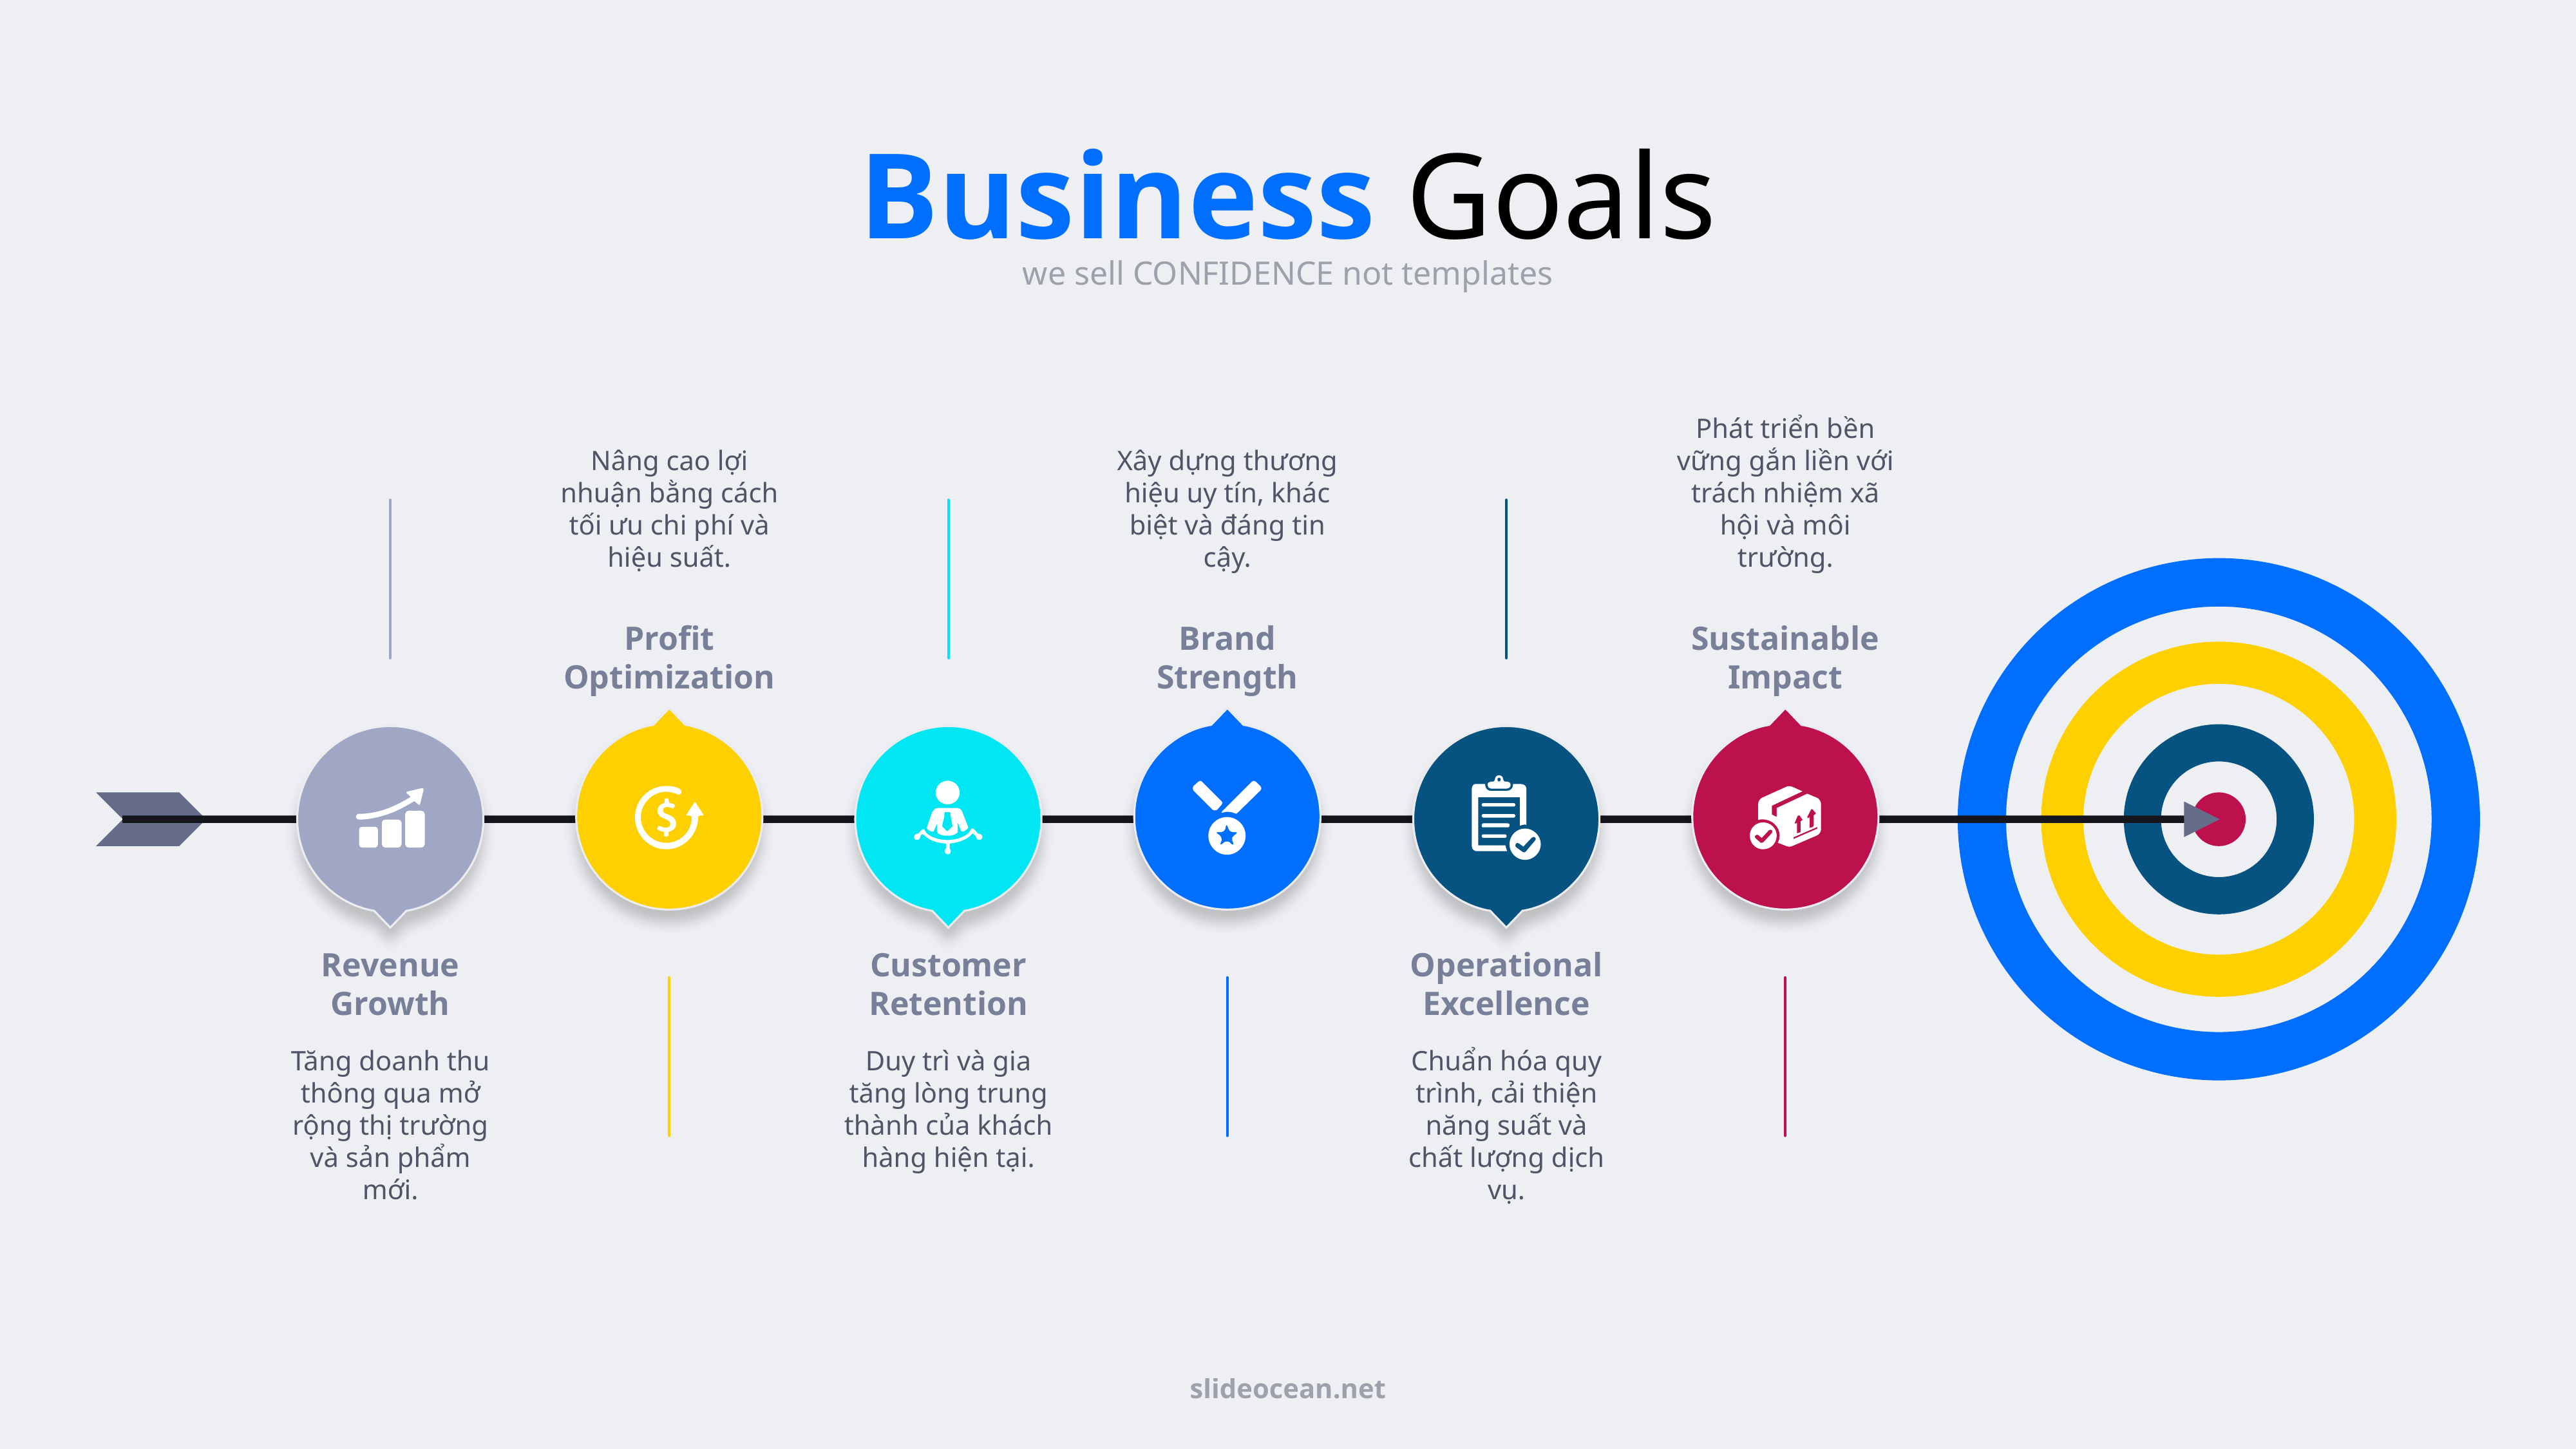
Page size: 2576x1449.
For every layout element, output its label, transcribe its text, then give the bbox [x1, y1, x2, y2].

text_box [1136, 706, 1318, 791]
text_box Phát triển bền vững gắn liền với trách nhiệm xã hội và môi trường. [1665, 406, 1906, 578]
text_box [1696, 847, 1875, 911]
text_box [1694, 706, 1877, 791]
text_box [1755, 847, 1771, 849]
text_box [580, 847, 759, 911]
text_box slideocean.net [1180, 1367, 1396, 1409]
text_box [355, 787, 426, 848]
text_box Xây dựng thương hiệu uy tín, khác biệt và đáng tin cậy. [1106, 439, 1348, 578]
text_box [578, 706, 761, 791]
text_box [983, 791, 1192, 847]
text_box [1510, 847, 1541, 860]
text_box Duy trì và gia tăng lòng trung thành của khách hàng hiện tại. [828, 1039, 1069, 1177]
text_box Tăng doanh thu thông qua mở rộng thị trường và sản phẩm mới. [270, 1039, 511, 1210]
text_box [1138, 847, 1317, 911]
text_box [1958, 557, 2481, 1082]
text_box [1192, 780, 1262, 855]
text_box Profit Optimization [549, 612, 790, 700]
text_box Customer Retention [828, 940, 1069, 1027]
text_box Operational Excellence [1365, 940, 1648, 1027]
text_box Business Goals [849, 116, 1727, 267]
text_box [913, 780, 983, 855]
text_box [95, 791, 355, 847]
text_box [858, 724, 1039, 791]
text_box [300, 724, 480, 791]
text_box [1416, 847, 1596, 929]
text_box [2215, 791, 2247, 848]
text_box Revenue Growth [270, 940, 511, 1027]
text_box Chuẩn hóa quy trình, cải thiện năng suất và chất lượng dịch vụ. [1386, 1039, 1627, 1210]
text_box Nâng cao lợi nhuận bằng cách tối ưu chi phí và hiệu suất. [549, 439, 790, 578]
text_box [2126, 723, 2315, 916]
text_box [1262, 791, 2221, 847]
text_box [1472, 784, 1527, 791]
text_box [1776, 786, 1803, 791]
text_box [705, 791, 913, 847]
text_box [1472, 847, 1508, 851]
text_box [2042, 640, 2398, 998]
text_box Brand Strength [1134, 612, 1321, 700]
text_box [858, 847, 1039, 929]
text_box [634, 785, 705, 850]
text_box [1487, 775, 1511, 789]
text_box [426, 791, 634, 847]
text_box Sustainable Impact [1665, 612, 1906, 700]
text_box [1416, 724, 1596, 791]
text_box we sell CONFIDENCE not templates [1013, 267, 1563, 296]
text_box [300, 847, 480, 929]
